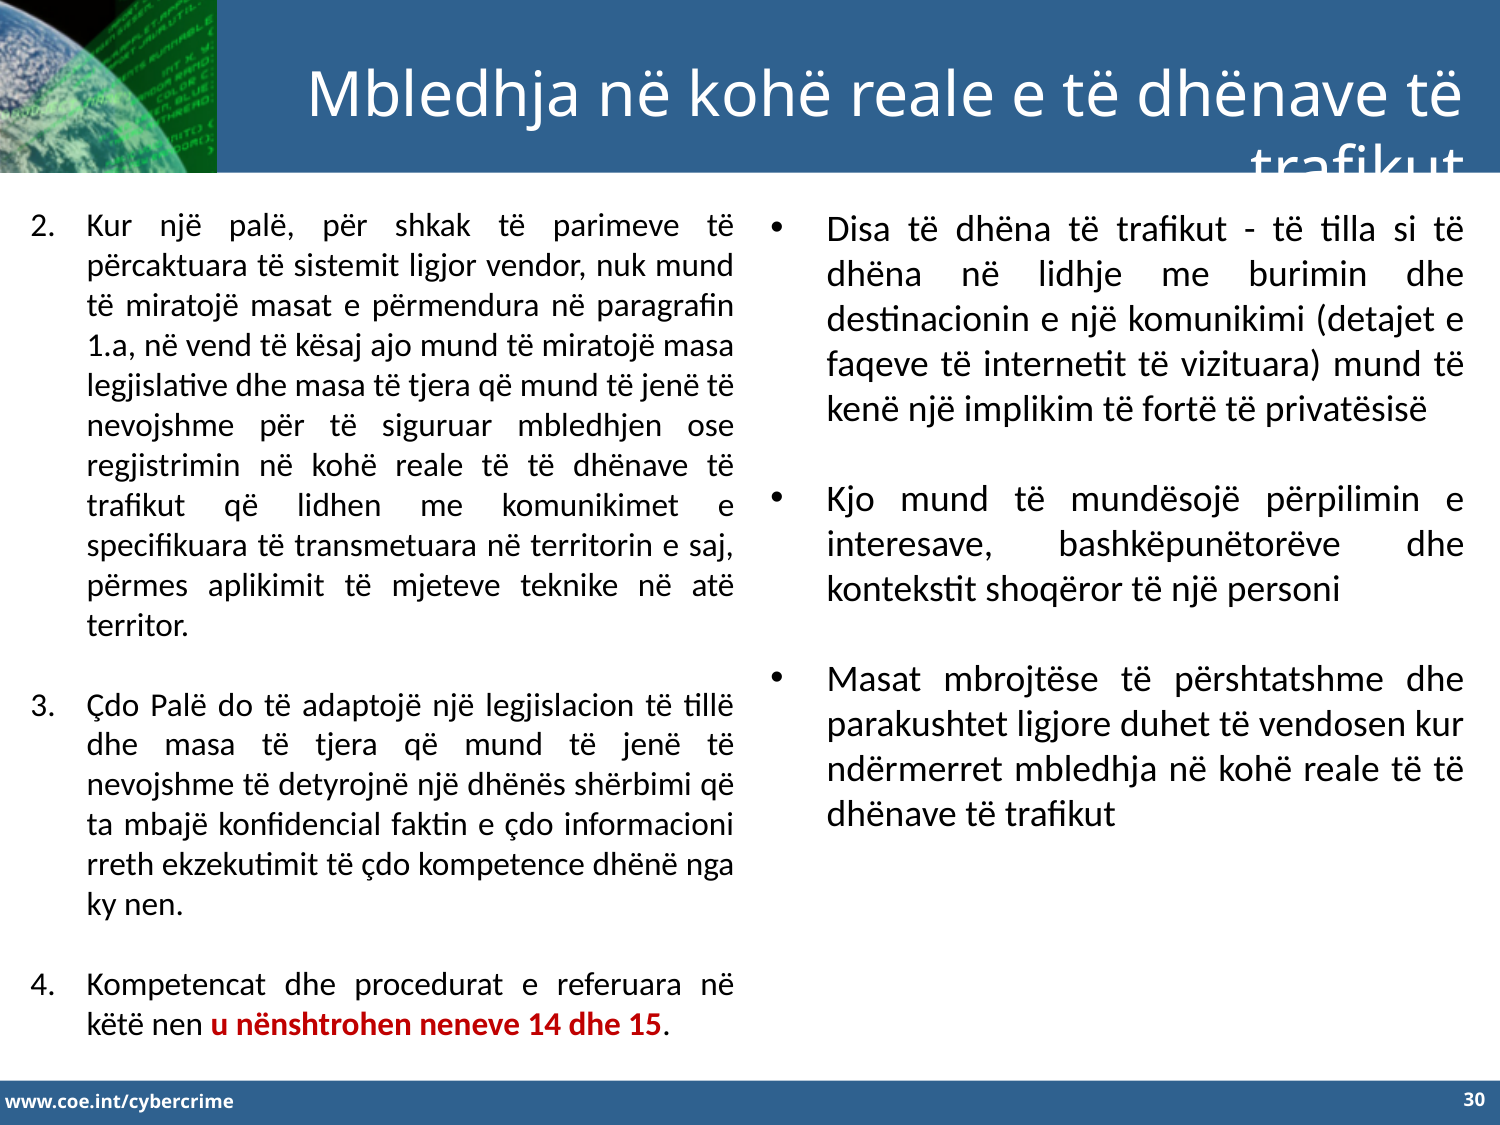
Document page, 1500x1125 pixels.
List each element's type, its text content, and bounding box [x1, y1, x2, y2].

text_box Mbledhja në kohë reale e të dhënave të trafikut [227, 46, 1480, 212]
text_box Kur një palë, për shkak të parimeve të përcaktuara të sistemit ligjor vendor, nuk mund të miratojë masat e përmendura në paragrafin 1.a, në vend të kësaj ajo mund të miratojë masa legjislative dhe masa të tjera që mund të jenë të nevojshme për të siguruar mbledhjen ose regjistrimin në kohë reale të të dhënave të trafikut që lidhen me komunikimet e specifikuara të transmetuara në territorin e saj, përmes aplikimit të mjeteve teknike në atë territor. Çdo Palë do të adaptojë një legjislacion të tillë dhe masa të tjera që mund të jenë të nevojshme të detyrojnë një dhënës shërbimi që ta mbajë konfidencial faktin e çdo informacioni rreth ekzekutimit të çdo kompetence dhënë nga ky nen. Kompetencat dhe procedurat e referuara në këtë nen u nënshtrohen neneve 14 dhe 15. [15, 196, 750, 1050]
text_box Disa të dhëna të trafikut - të tilla si të dhëna në lidhje me burimin dhe destinacionin e një komunikimi (detajet e faqeve të internetit të vizituara) mund të kenë një implikim të fortë të privatësisë Kjo mund të mundësojë përpilimin e interesave, bashkëpunëtorëve dhe kontekstit shoqëror të një personi Masat mbrojtëse të përshtatshme dhe parakushtet ligjore duhet të vendosen kur ndërmerret mbledhja në kohë reale të të dhënave të trafikut [755, 212, 1480, 841]
picture [0, 0, 217, 173]
